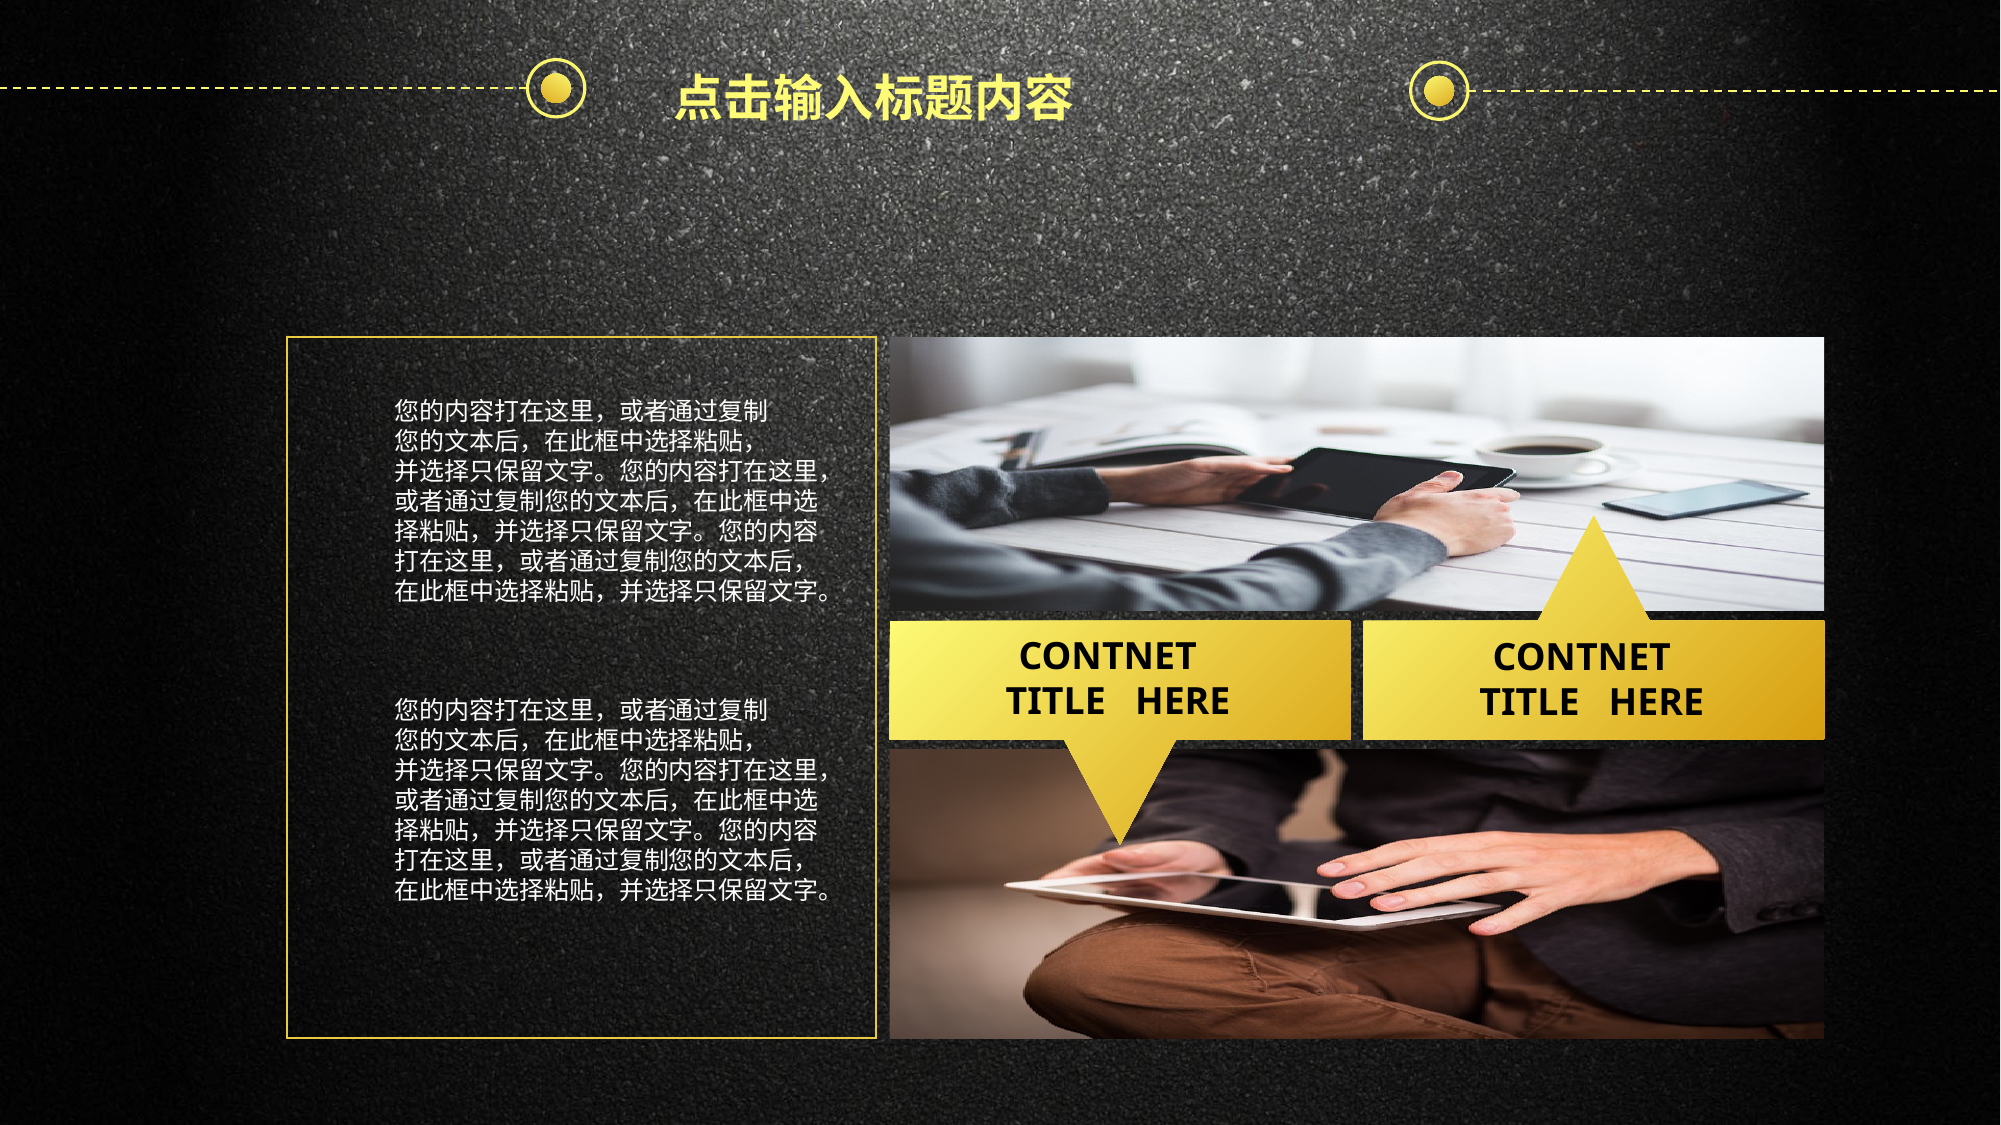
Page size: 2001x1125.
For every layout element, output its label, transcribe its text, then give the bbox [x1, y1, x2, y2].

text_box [889, 620, 1351, 845]
text_box [889, 336, 1825, 612]
text_box 您的内容打在这里，或者通过复制 您的文本后，在此框中选择粘贴， 并选择只保留文字。您的内容打在这里， 或者通过复制您的文本后，在此框中选 择粘贴，并选择只保留文字。您的内容 打在这里，或者通过复制您的文本后， 在此框中选择粘贴，并选择只保留文字。 您的内容打在这里，或者通过复制 您的文本后，在此框中选择粘贴， 并选择只保留文字。您的内容打在这里， 或者通过复制您的文本后，在此框中选 择粘贴，并选择只保留文字。您的内容 打在这里，或者通过复制您的文本后， 在此框中选择粘贴，并选择只保留文字。 [379, 388, 860, 1125]
text_box [1423, 74, 1456, 107]
picture [0, 0, 2001, 1125]
text_box [1409, 61, 1470, 121]
text_box [286, 336, 877, 1039]
text_box [889, 749, 1825, 1039]
text_box 点击输入标题内容 [612, 42, 1089, 138]
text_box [1363, 515, 1825, 740]
text_box [526, 58, 586, 118]
text_box [540, 72, 572, 105]
